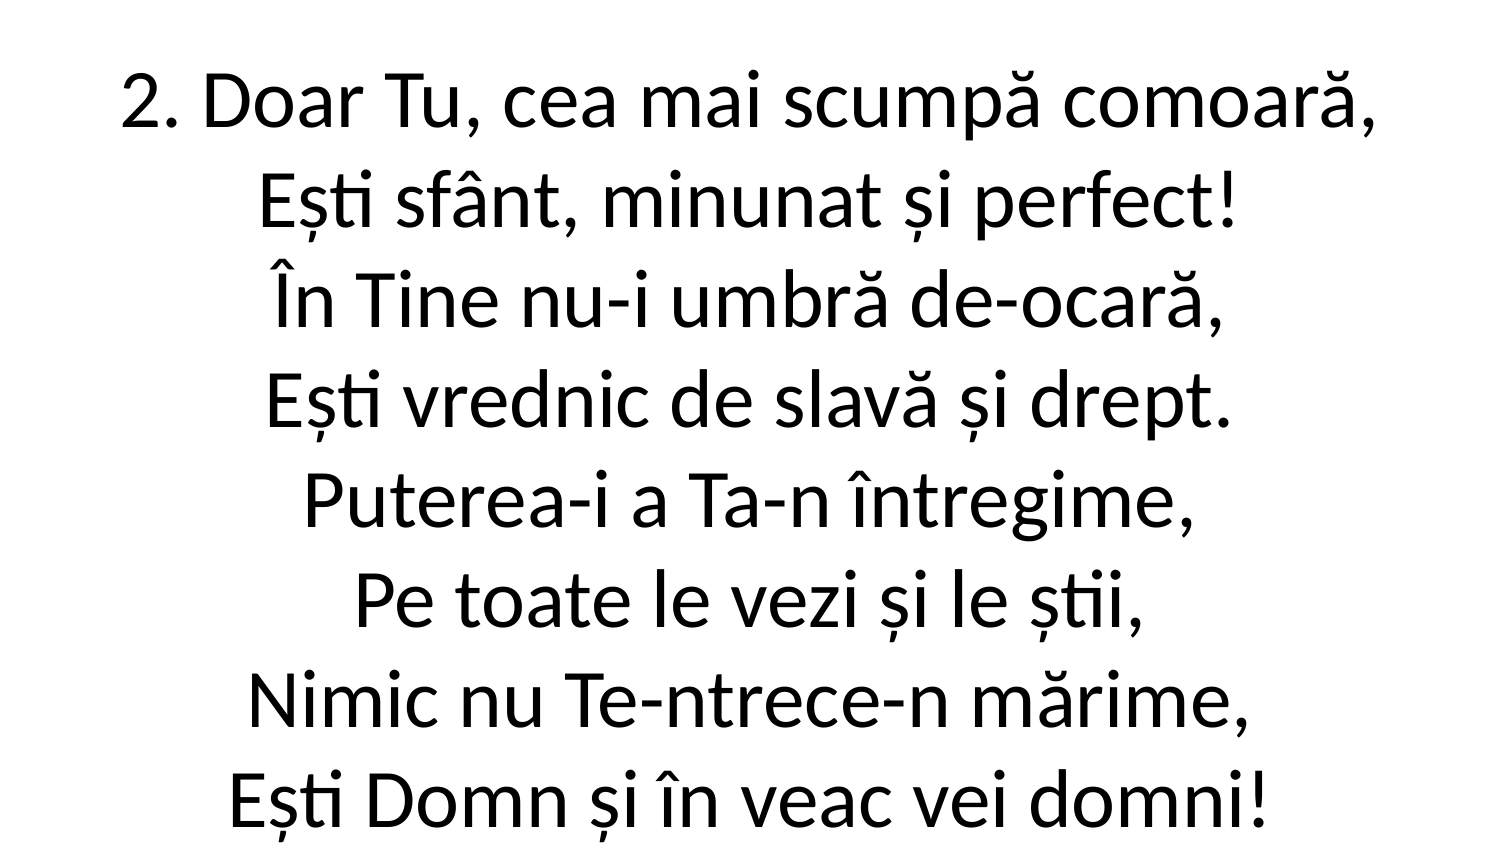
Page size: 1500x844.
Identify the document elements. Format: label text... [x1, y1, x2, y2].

text_box 2. Doar Tu, cea mai scumpă comoară, Ești sfânt, minunat și perfect! În Tine nu-i umbră de-ocară, Ești vrednic de slavă și drept. Puterea-i a Ta-n întregime, Pe toate le vezi și le știi, Nimic nu Te-ntrece-n mărime, Ești Domn și în veac vei domni! [104, 0, 1396, 844]
